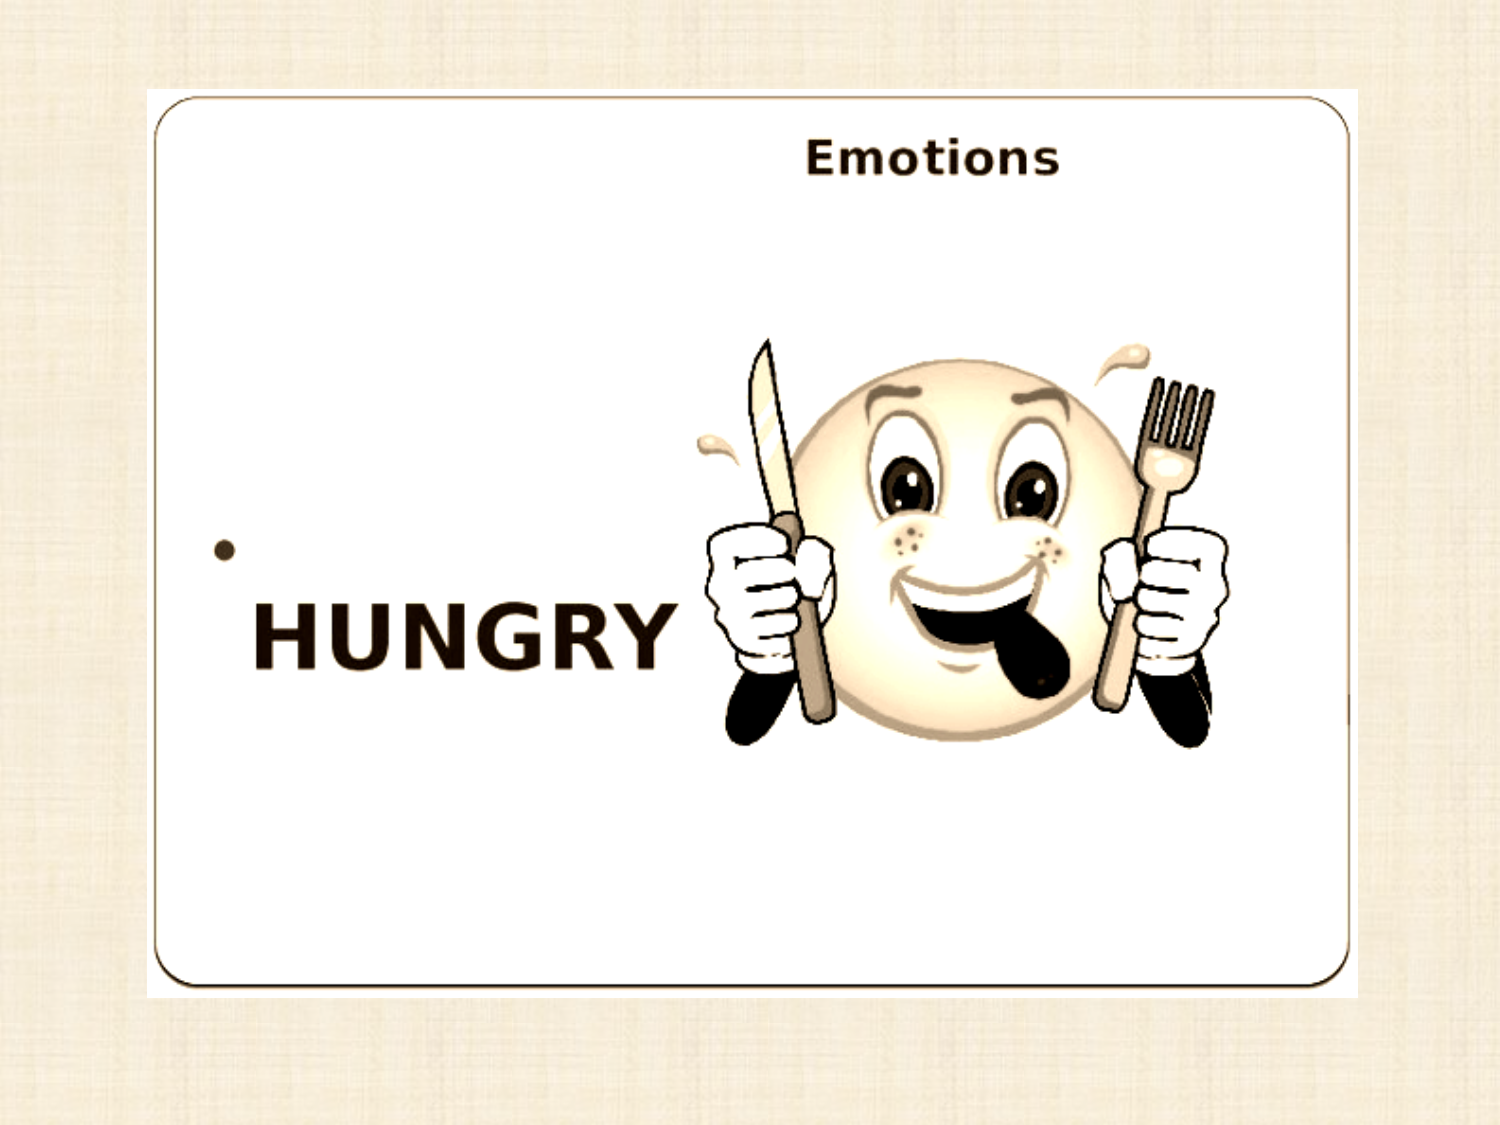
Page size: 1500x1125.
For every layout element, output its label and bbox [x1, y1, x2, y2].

list [147, 89, 1359, 998]
